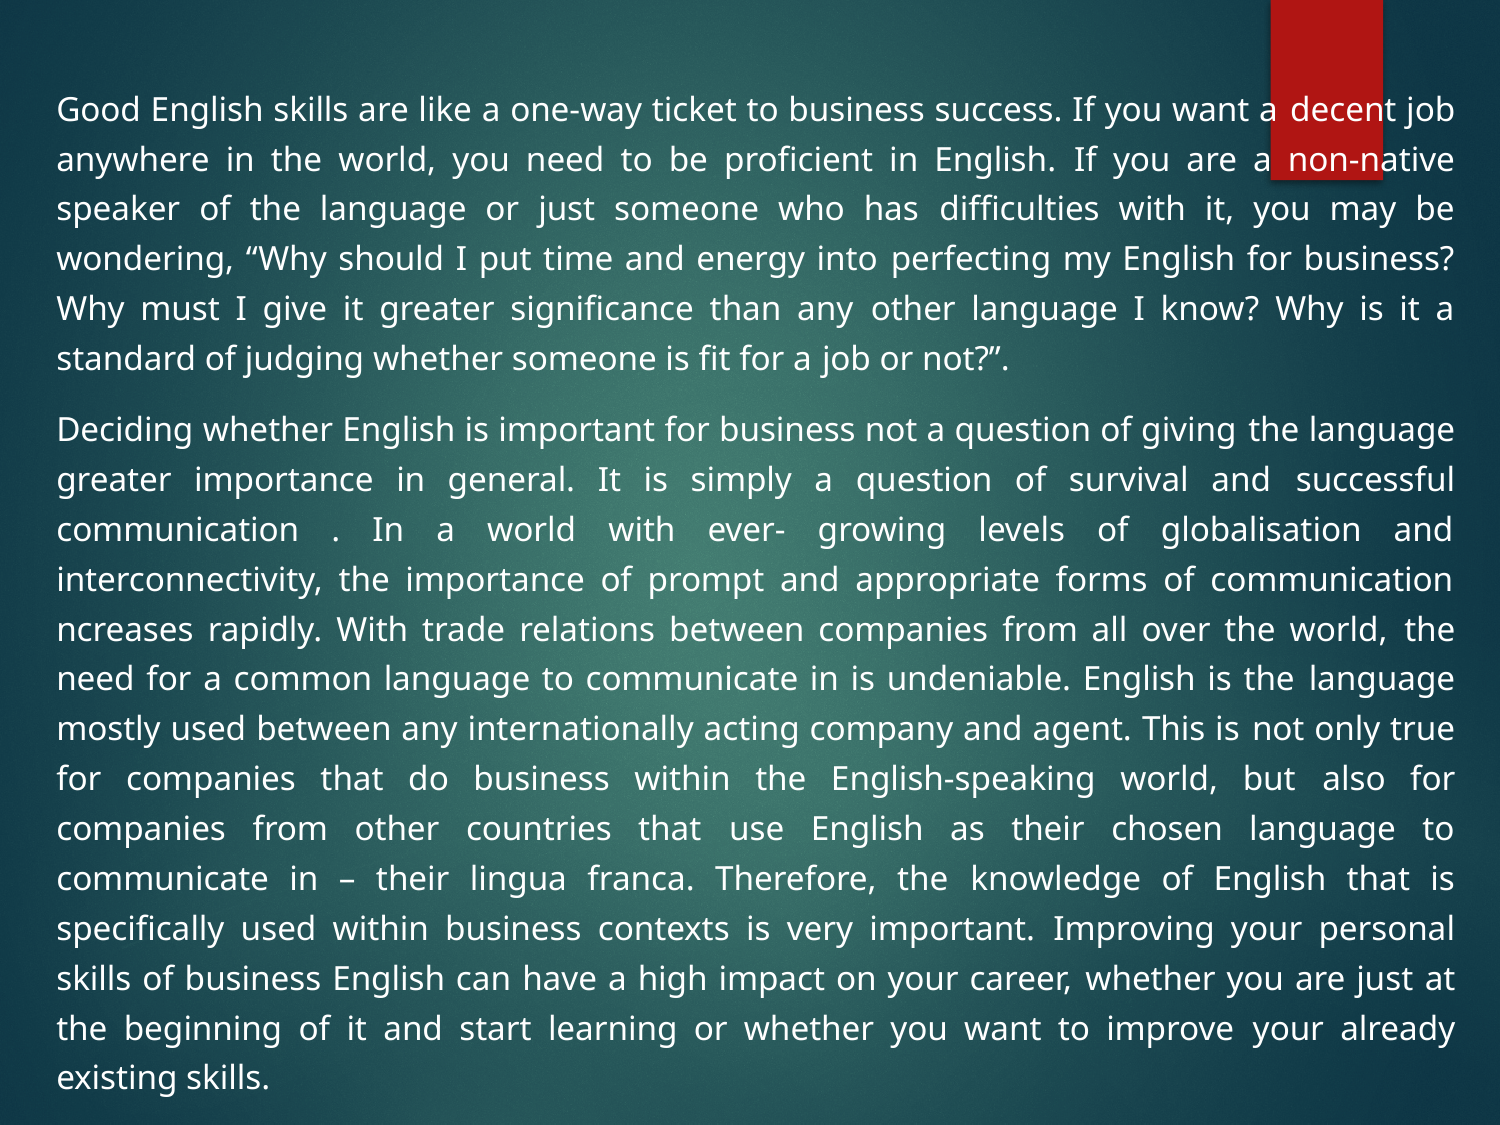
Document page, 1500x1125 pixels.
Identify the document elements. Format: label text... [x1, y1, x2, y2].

list Good English skills are like a one-way ticket to business success. If you want a decent job anywhere in the world, you need to be proficient in English. If you are a non-native speaker of the language or just someone who has difficulties with it, you may be wondering, “Why should I put time and energy into perfecting my English for business? Why must I give it greater significance than any other language I know? Why is it a standard of judging whether someone is fit for a job or not?”. Deciding whether English is important for business not a question of giving the language greater importance in general. It is simply a question of survival and successful communication . In a world with ever- growing levels of globalisation and interconnectivity, the importance of prompt and appropriate forms of communication ncreases rapidly. With trade relations between companies from all over the world, the need for a common language to communicate in is undeniable. English is the language mostly used between any internationally acting company and agent. This is not only true for companies that do business within the English-speaking world, but also for companies from other countries that use English as their chosen language to communicate in – their lingua franca. Therefore, the knowledge of English that is specifically used within business contexts is very important. Improving your personal skills of business English can have a high impact on your career, whether you are just at the beginning of it and start learning or whether you want to improve your already existing skills. [41, 70, 1471, 1106]
